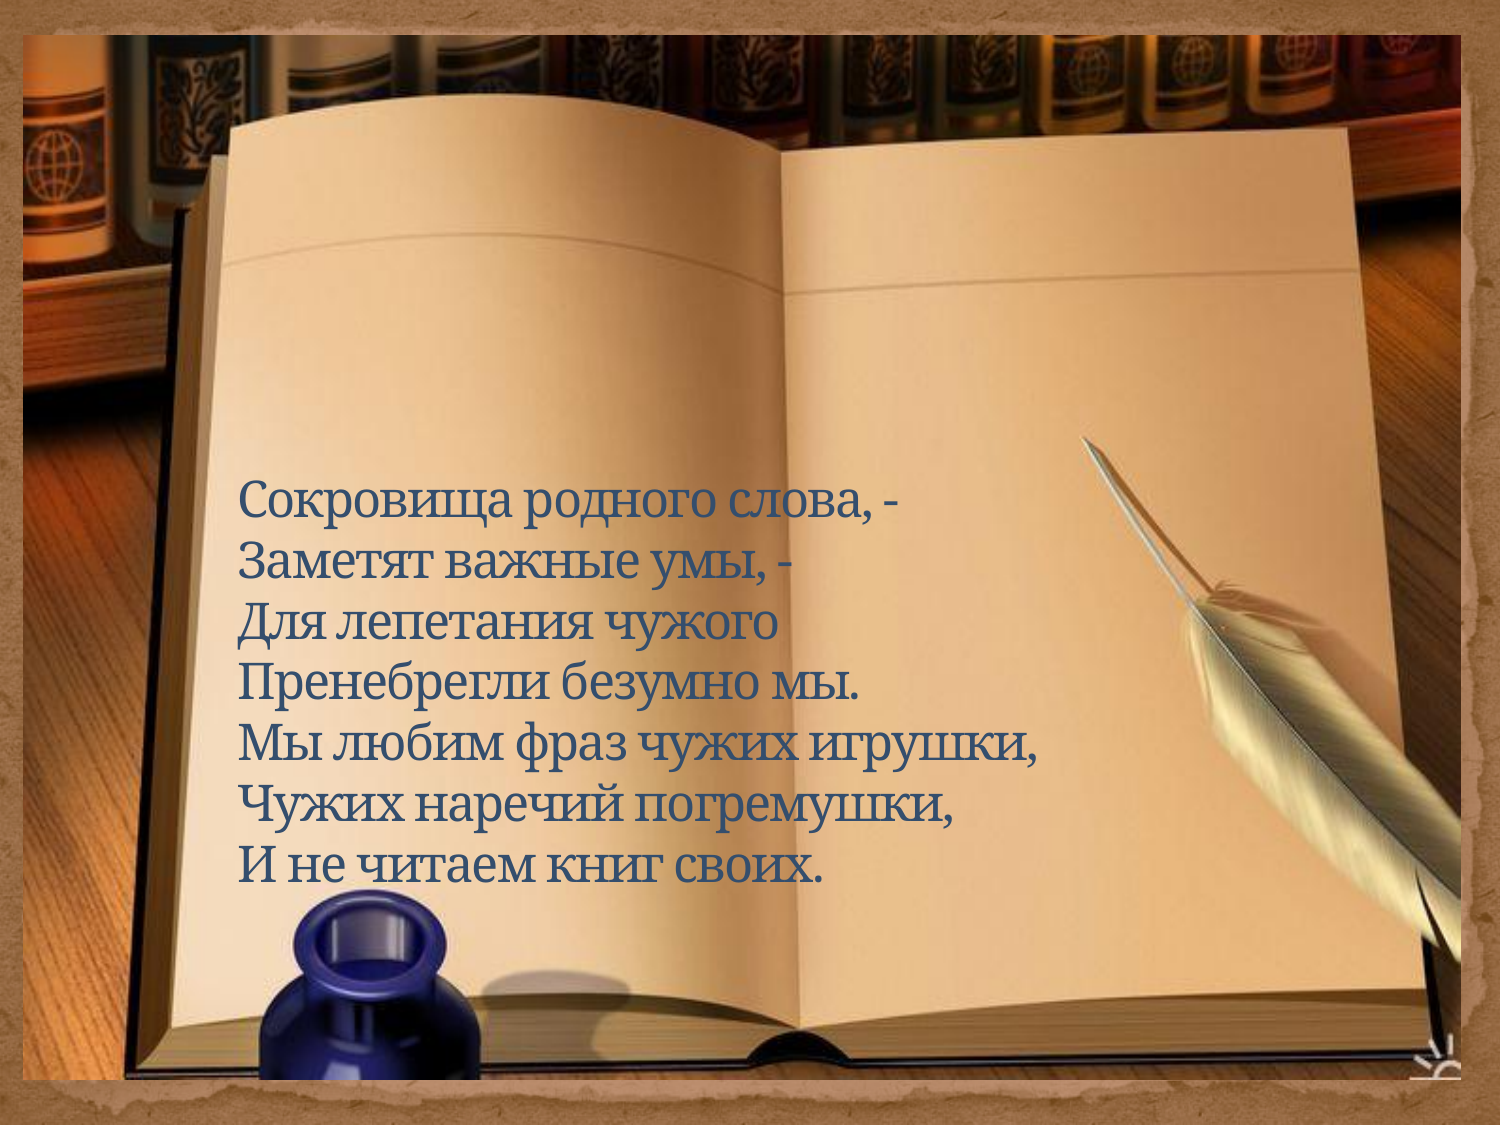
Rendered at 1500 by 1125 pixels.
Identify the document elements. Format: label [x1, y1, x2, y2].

picture [23, 35, 1461, 1080]
